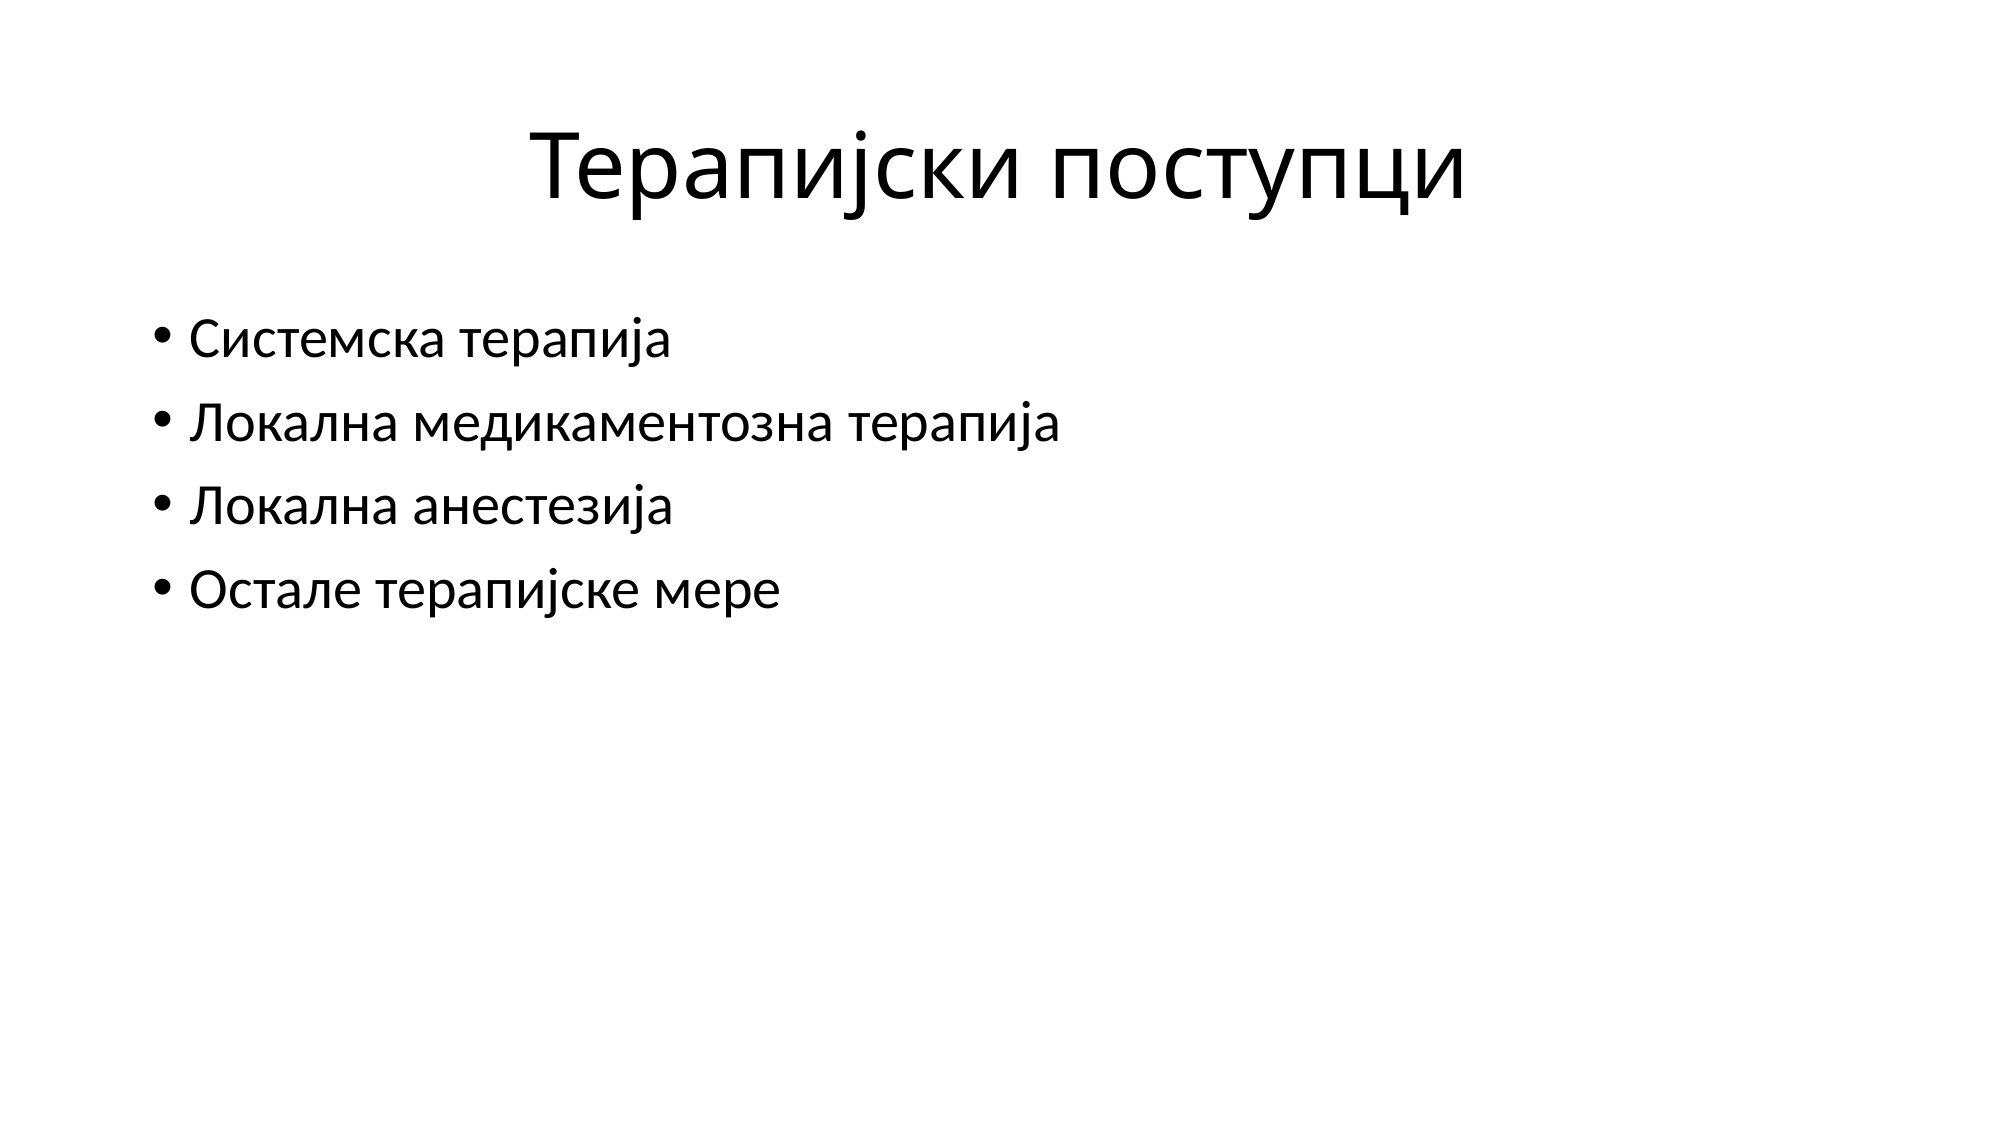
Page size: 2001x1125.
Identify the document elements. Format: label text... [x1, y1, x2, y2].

title Терапијски поступци [137, 59, 1863, 278]
list Системска терапија Локална медикаментозна терапија Локална анестезија Остале терапијске мере [137, 299, 1863, 1014]
